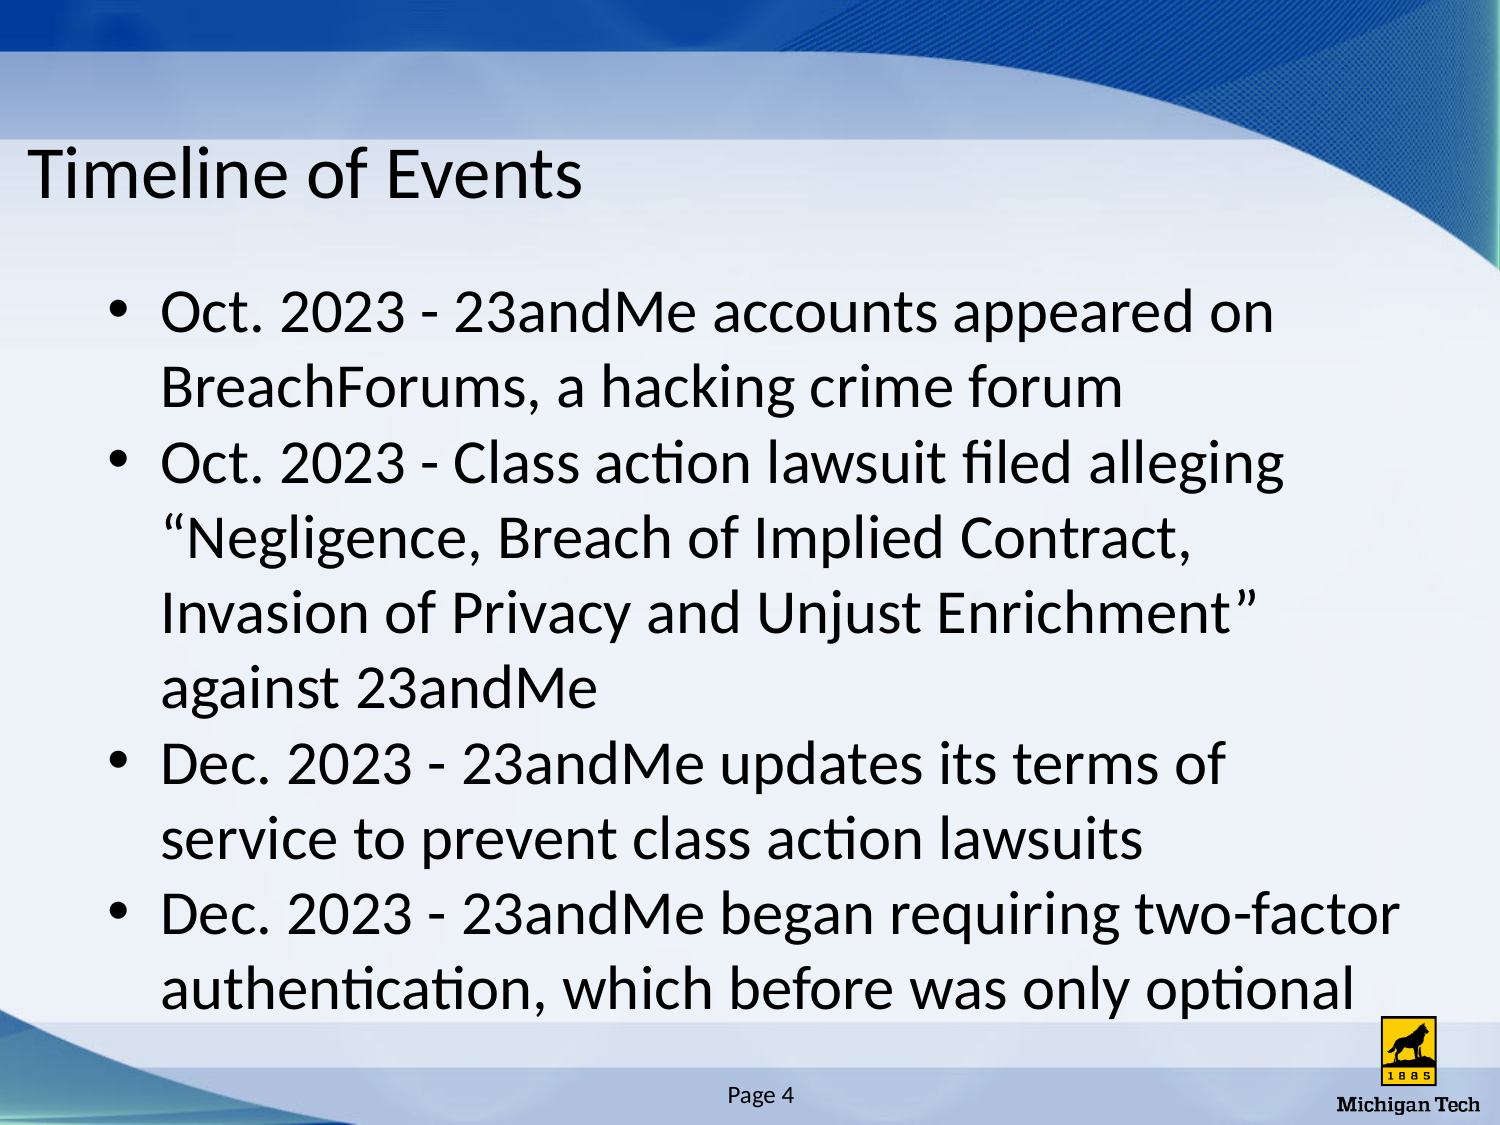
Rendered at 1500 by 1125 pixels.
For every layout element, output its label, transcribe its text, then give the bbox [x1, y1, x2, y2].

list Oct. 2023 - 23andMe accounts appeared on BreachForums, a hacking crime forum Oct. 2023 - Class action lawsuit filed alleging “Negligence, Breach of Implied Contract, Invasion of Privacy and Unjust Enrichment” against 23andMe Dec. 2023 - 23andMe updates its terms of service to prevent class action lawsuits Dec. 2023 - 23andMe began requiring two-factor authentication, which before was only optional [75, 262, 1425, 1063]
picture [0, 0, 1500, 1125]
title Timeline of Events [12, 75, 1263, 263]
